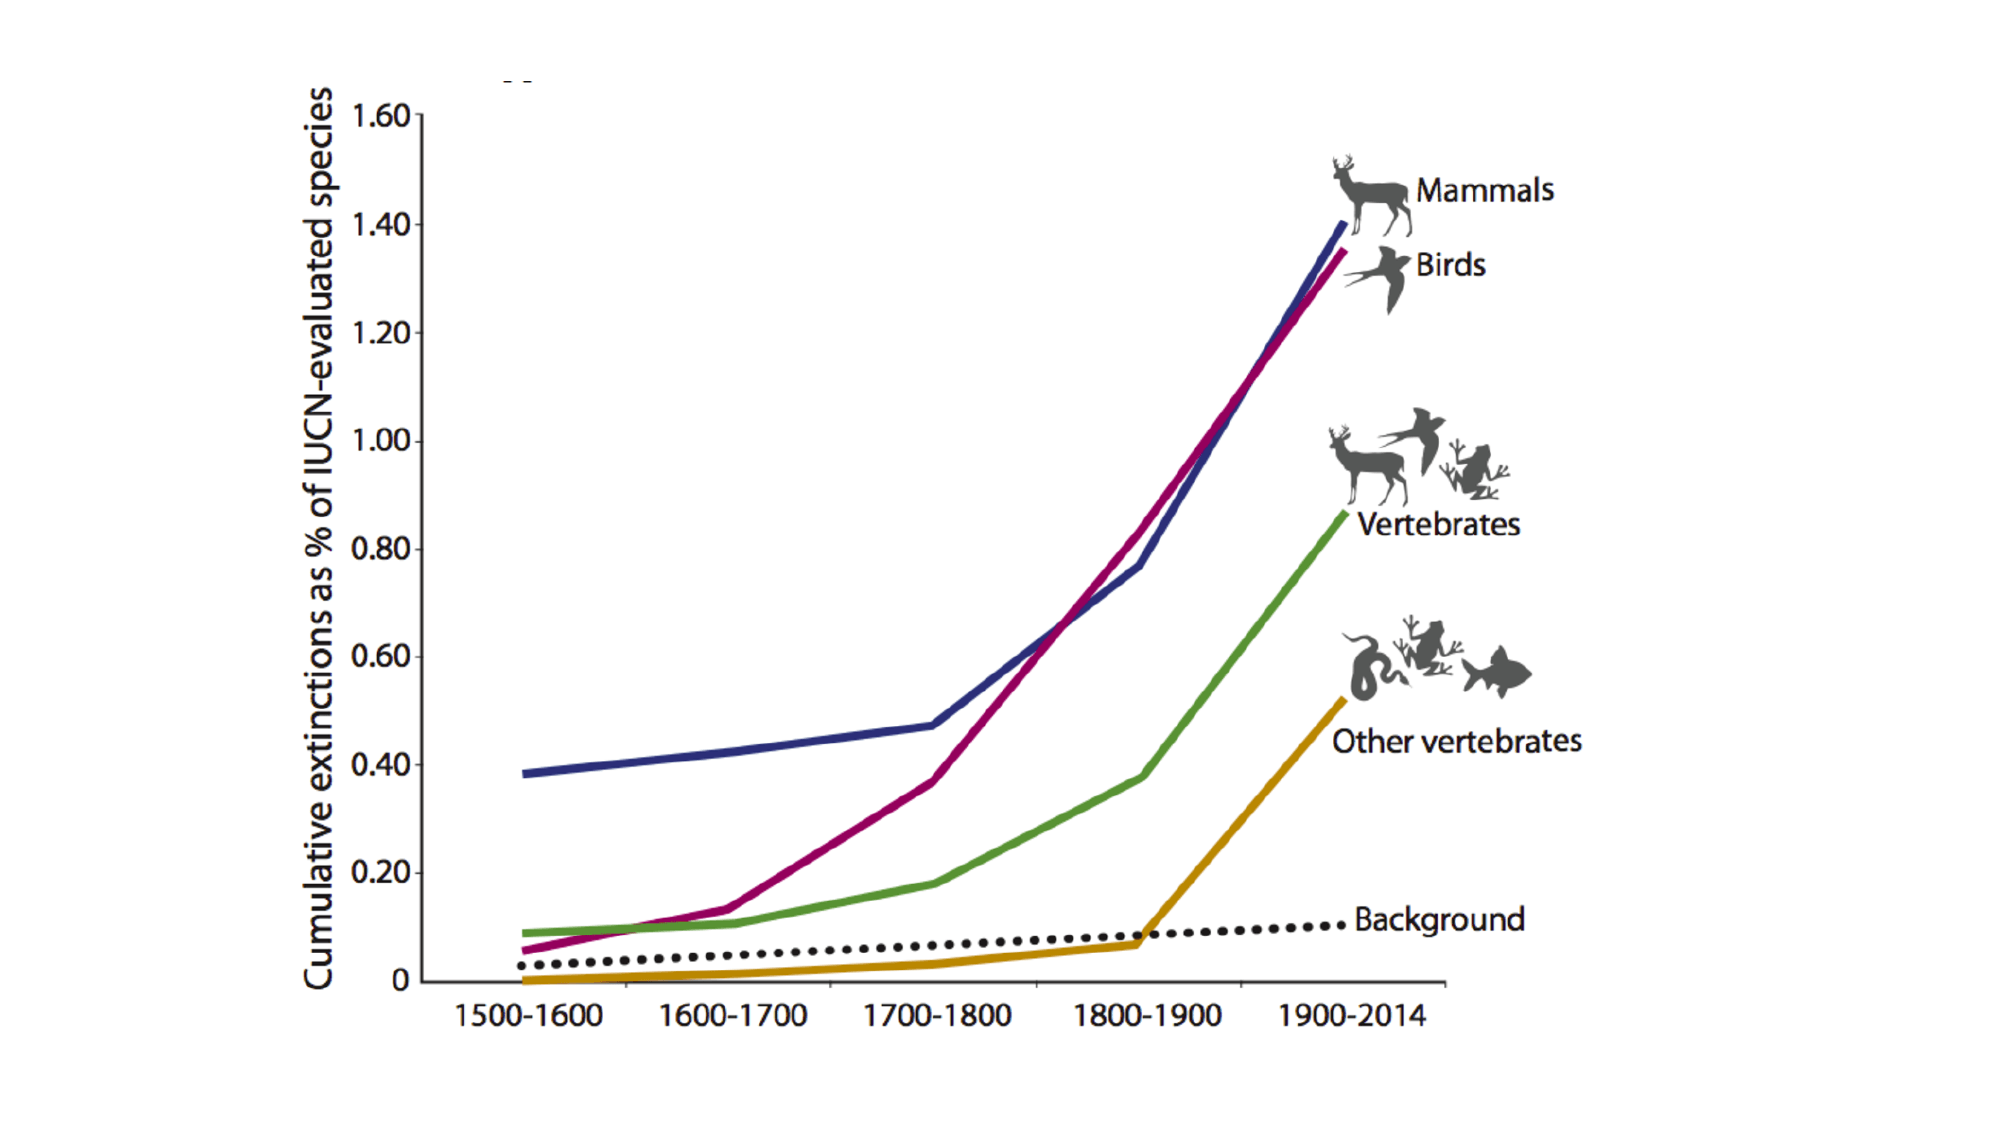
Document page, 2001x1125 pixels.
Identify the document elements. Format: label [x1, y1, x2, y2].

list [289, 81, 1595, 1040]
